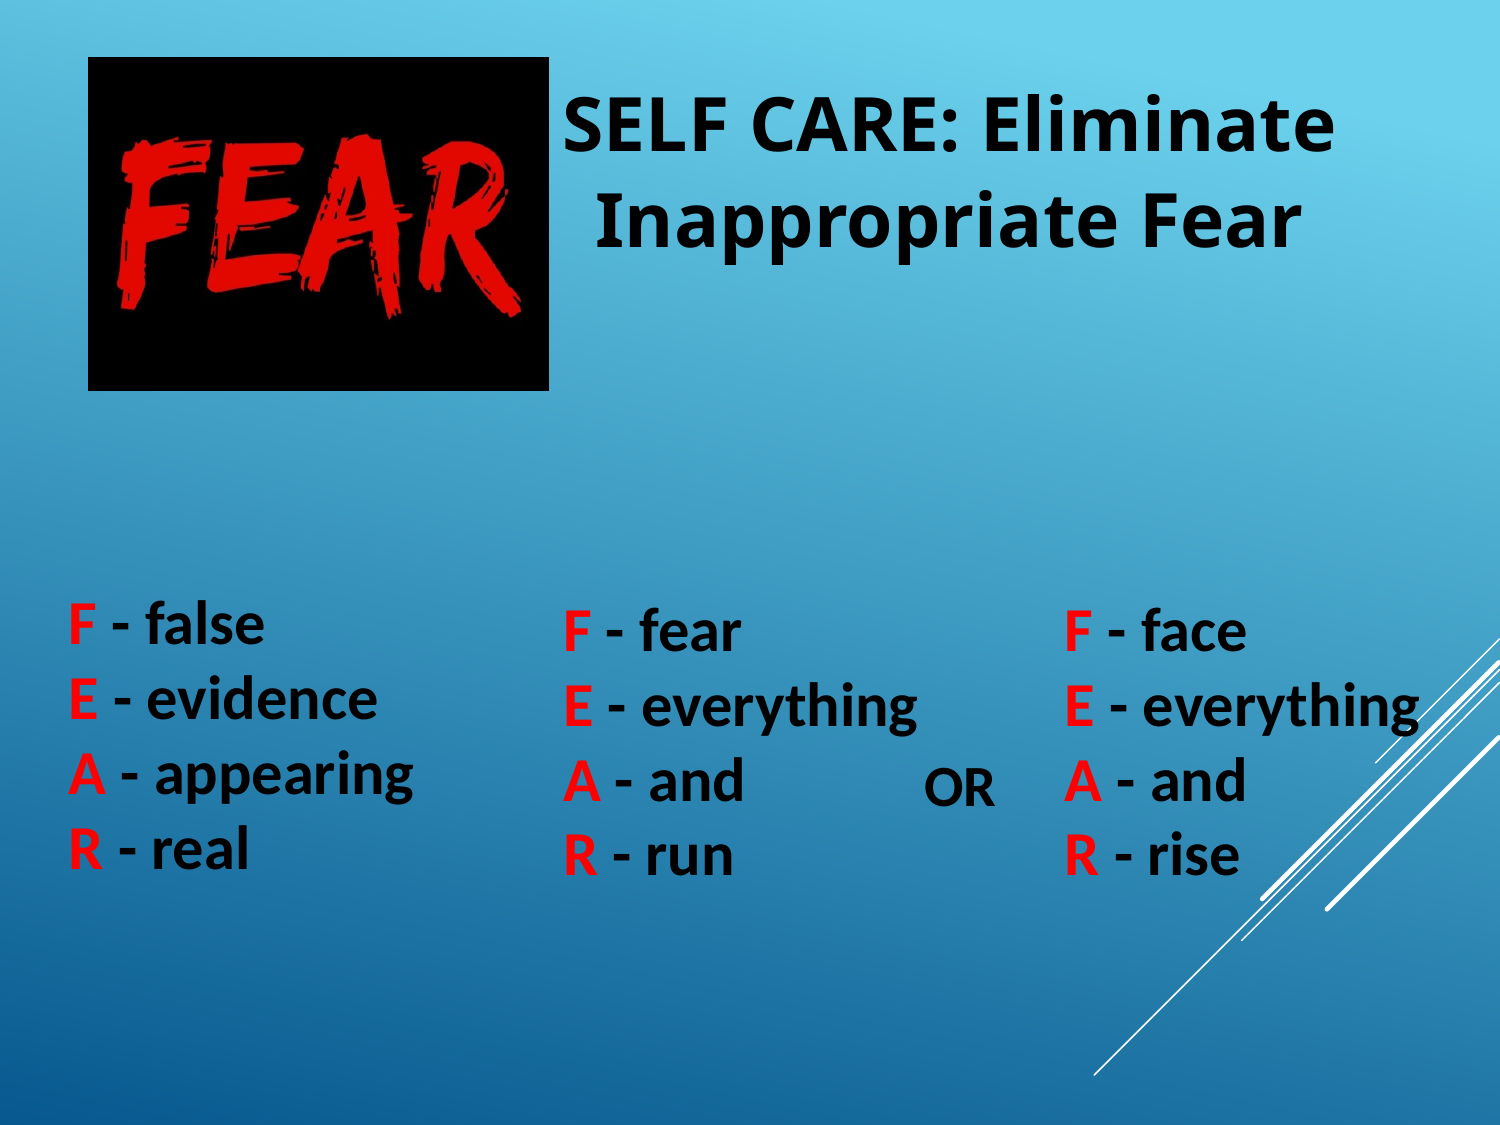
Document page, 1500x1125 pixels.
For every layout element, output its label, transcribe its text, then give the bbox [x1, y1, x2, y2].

text_box F - face E - everything A - and R - rise [1050, 581, 1475, 896]
text_box OR [909, 740, 1012, 826]
picture [87, 57, 549, 391]
text_box SELF CARE: Eliminate Inappropriate Fear [549, 62, 1400, 270]
text_box F - false E - evidence A - appearing R - real [53, 574, 459, 890]
text_box F - fear E - everything A - and R - run [548, 581, 961, 896]
